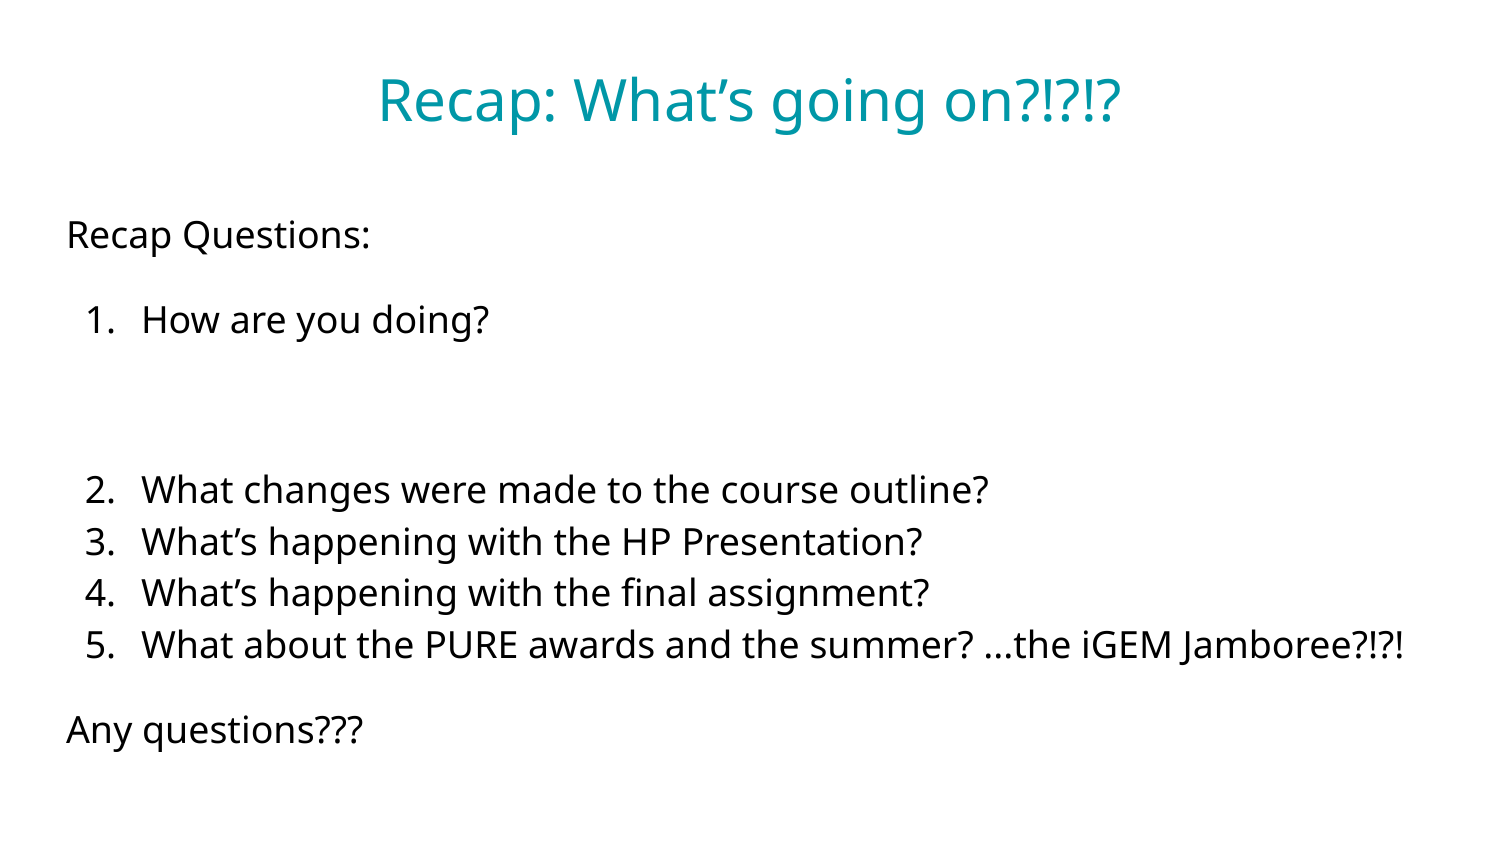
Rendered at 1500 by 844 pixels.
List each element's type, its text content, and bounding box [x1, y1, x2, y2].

title Recap: What’s going on?!?!? [51, 48, 1449, 143]
list Recap Questions: How are you doing? What changes were made to the course outline? What’s happening with the HP Presentation? What’s happening with the final assignment? What about the PURE awards and the summer? ...the iGEM Jamboree?!?! Any questions??? [51, 189, 1449, 750]
